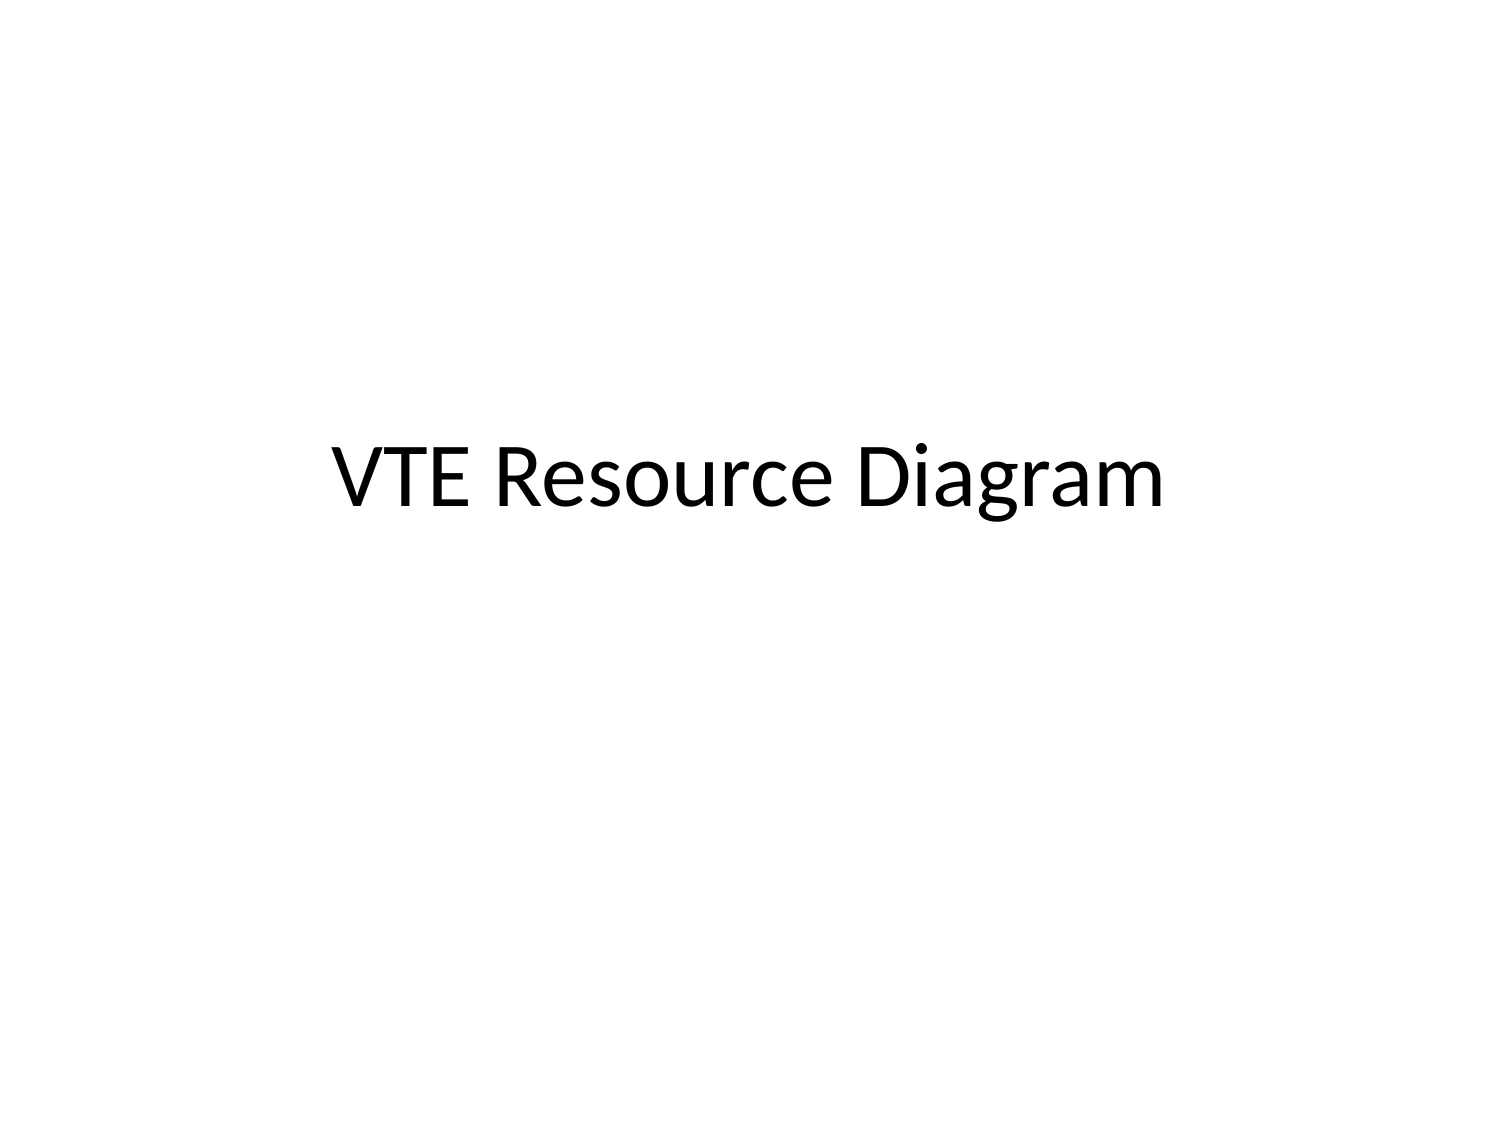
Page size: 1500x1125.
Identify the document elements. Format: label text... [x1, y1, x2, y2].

title VTE Resource Diagram [112, 349, 1388, 591]
